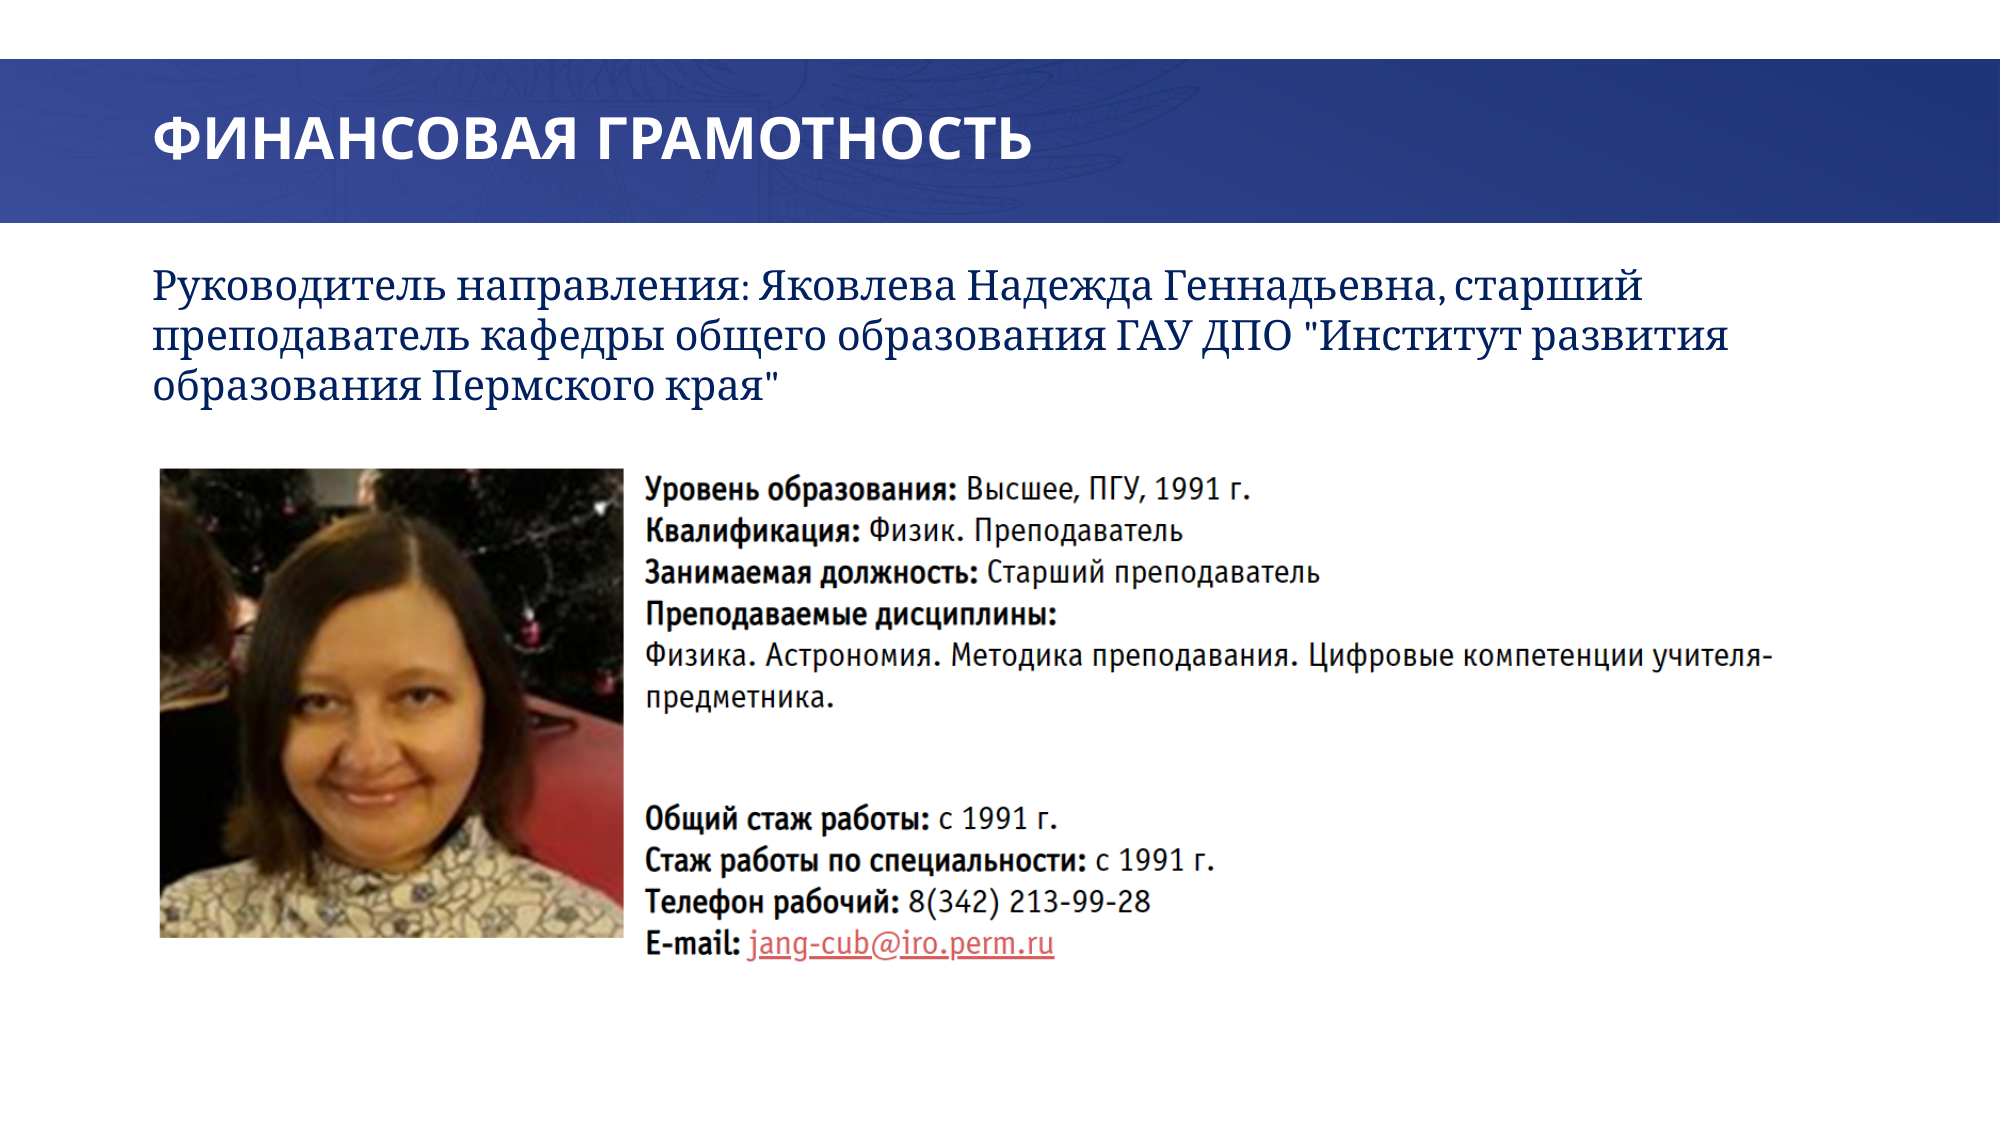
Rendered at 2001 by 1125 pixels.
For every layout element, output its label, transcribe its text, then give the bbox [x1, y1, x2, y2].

picture [115, 443, 1916, 971]
picture [0, 59, 2000, 223]
text_box Руководитель направления: Яковлева Надежда Геннадьевна, старший преподаватель кафедры общего образования ГАУ ДПО "Институт развития образования Пермского края" [137, 251, 1863, 417]
